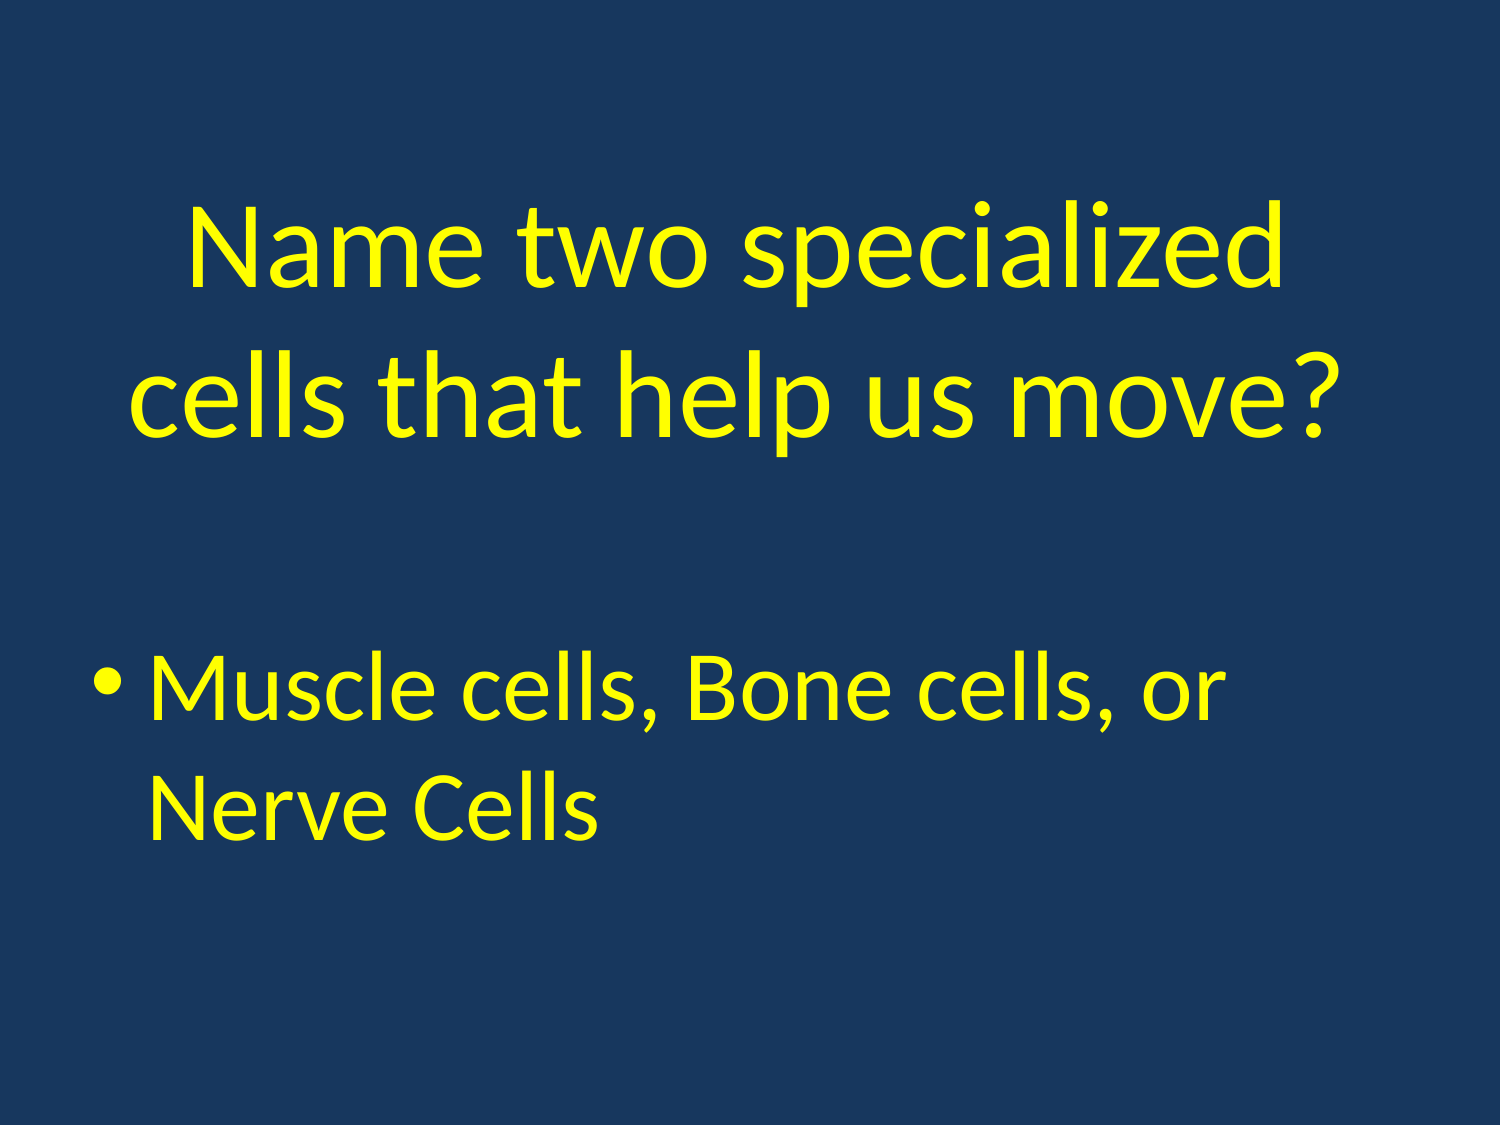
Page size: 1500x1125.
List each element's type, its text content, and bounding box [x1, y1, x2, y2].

list Muscle cells, Bone cells, or Nerve Cells [75, 612, 1400, 925]
title Name two specialized cells that help us move? [62, 75, 1413, 550]
